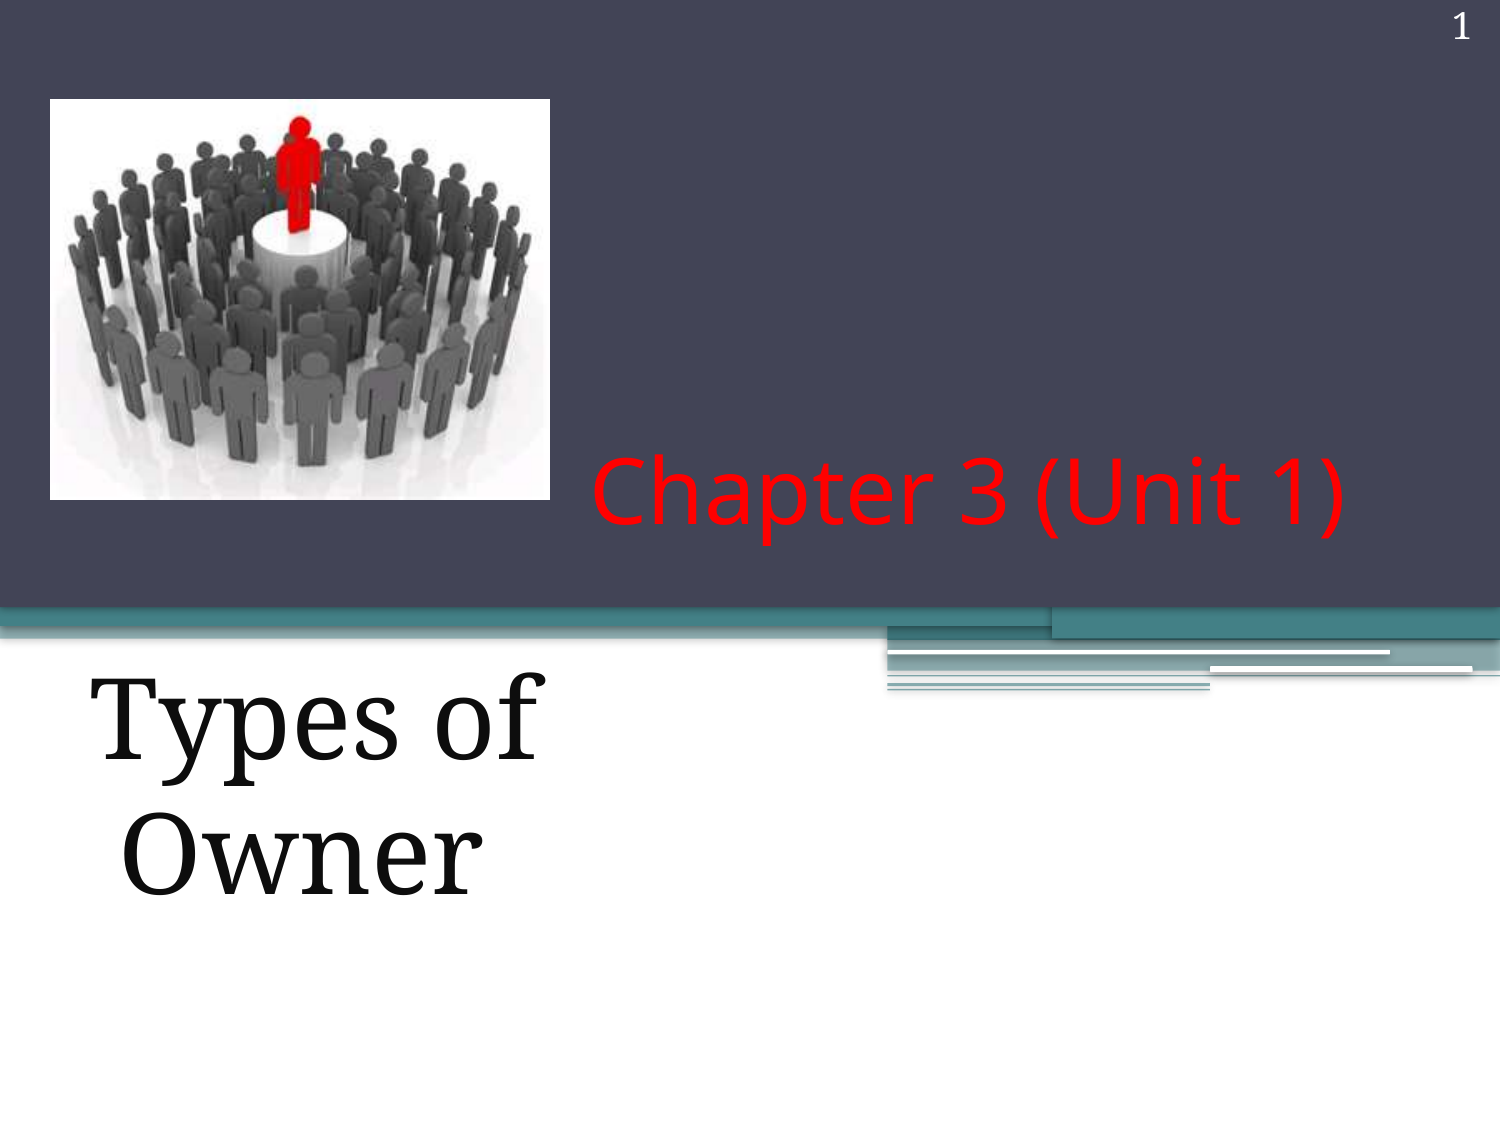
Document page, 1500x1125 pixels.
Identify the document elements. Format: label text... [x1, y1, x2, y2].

slide_number 1 [1364, 0, 1488, 61]
subtitle Types of Owner [75, 639, 888, 928]
title Chapter 3 (Unit 1) [575, 237, 1413, 550]
picture [49, 99, 551, 501]
